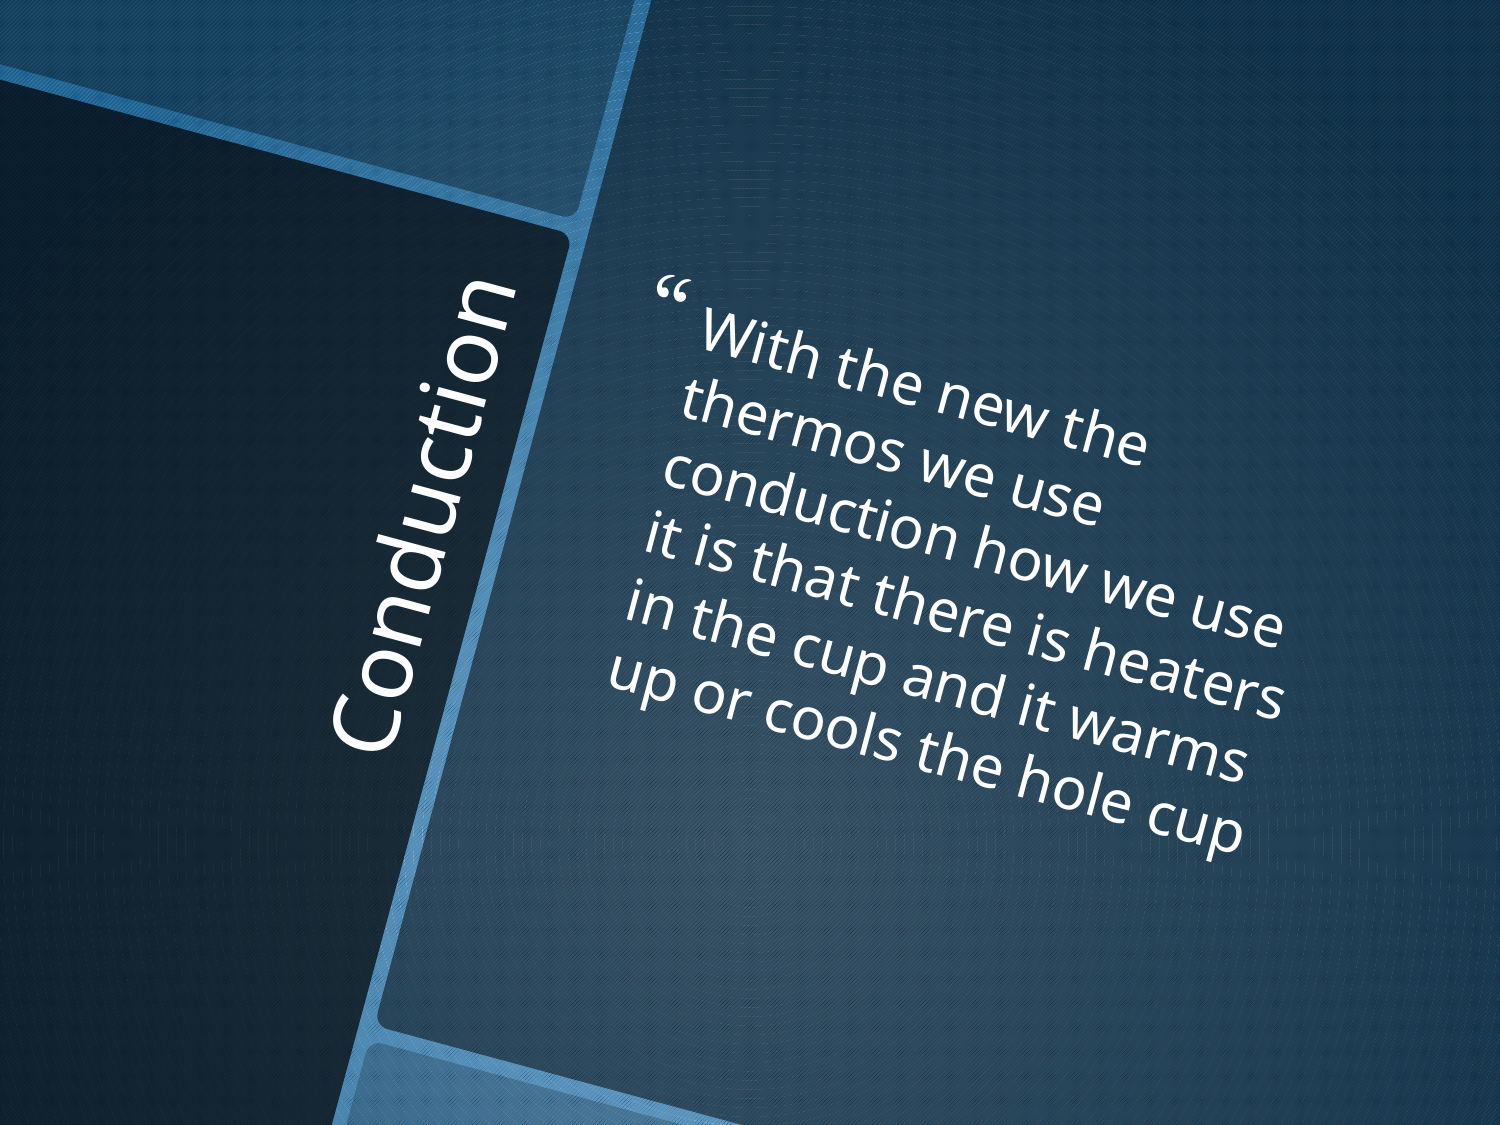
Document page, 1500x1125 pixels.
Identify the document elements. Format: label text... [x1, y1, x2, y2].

title Conduction [69, 181, 554, 1056]
list With the new the thermos we use conduction how we use it is that there is heaters in the cup and it warms up or cools the hole cup [475, 72, 1430, 1076]
